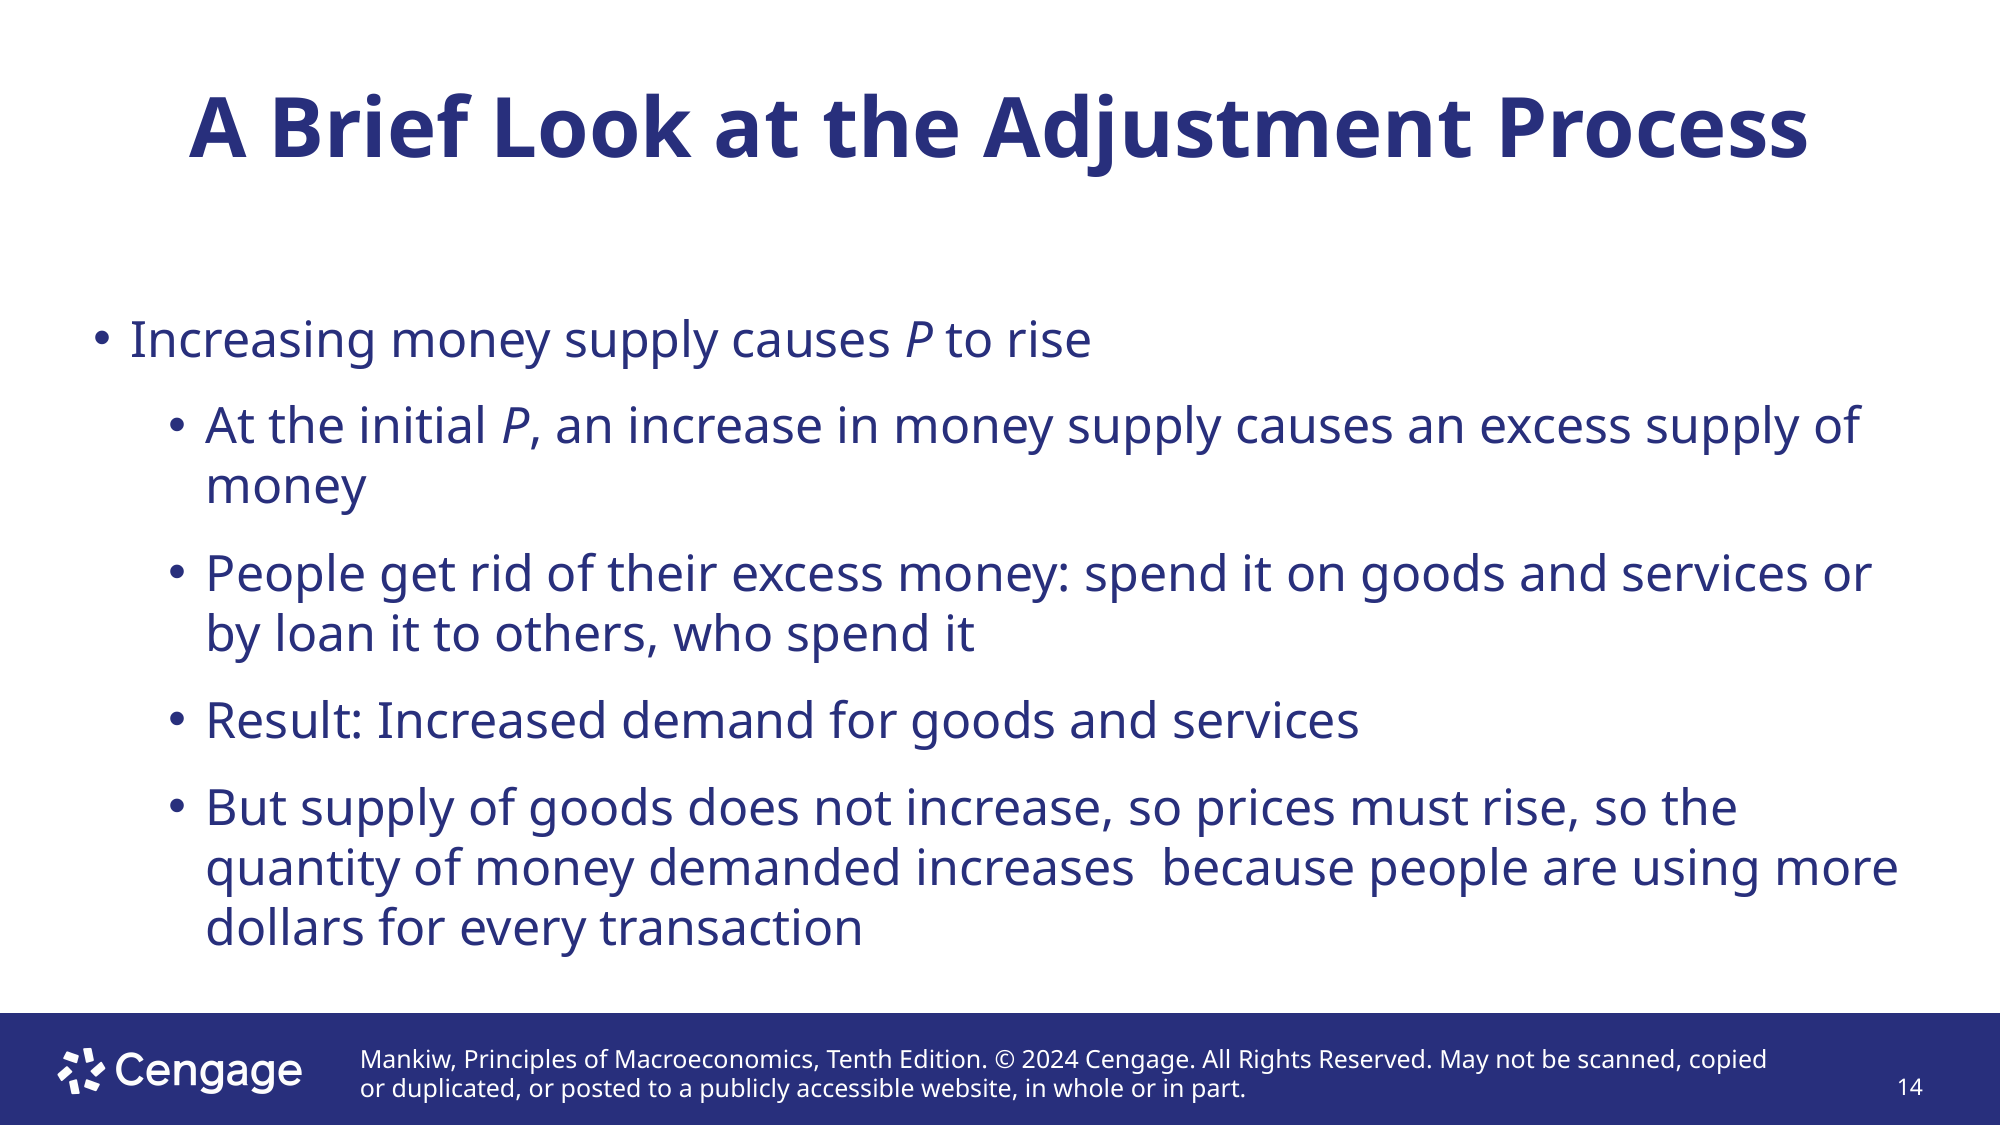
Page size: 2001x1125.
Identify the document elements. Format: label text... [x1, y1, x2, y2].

picture [30, 1020, 329, 1122]
list Increasing money supply causes P to rise At the initial P, an increase in money supply causes an excess supply of money People get rid of their excess money: spend it on goods and services or by loan it to others, who spend it Result: Increased demand for goods and services But supply of goods does not increase, so prices must rise, so the quantity of money demanded increases because people are using more dollars for every transaction [78, 299, 1923, 1014]
title A Brief Look at the Adjustment Process [78, 77, 1923, 278]
